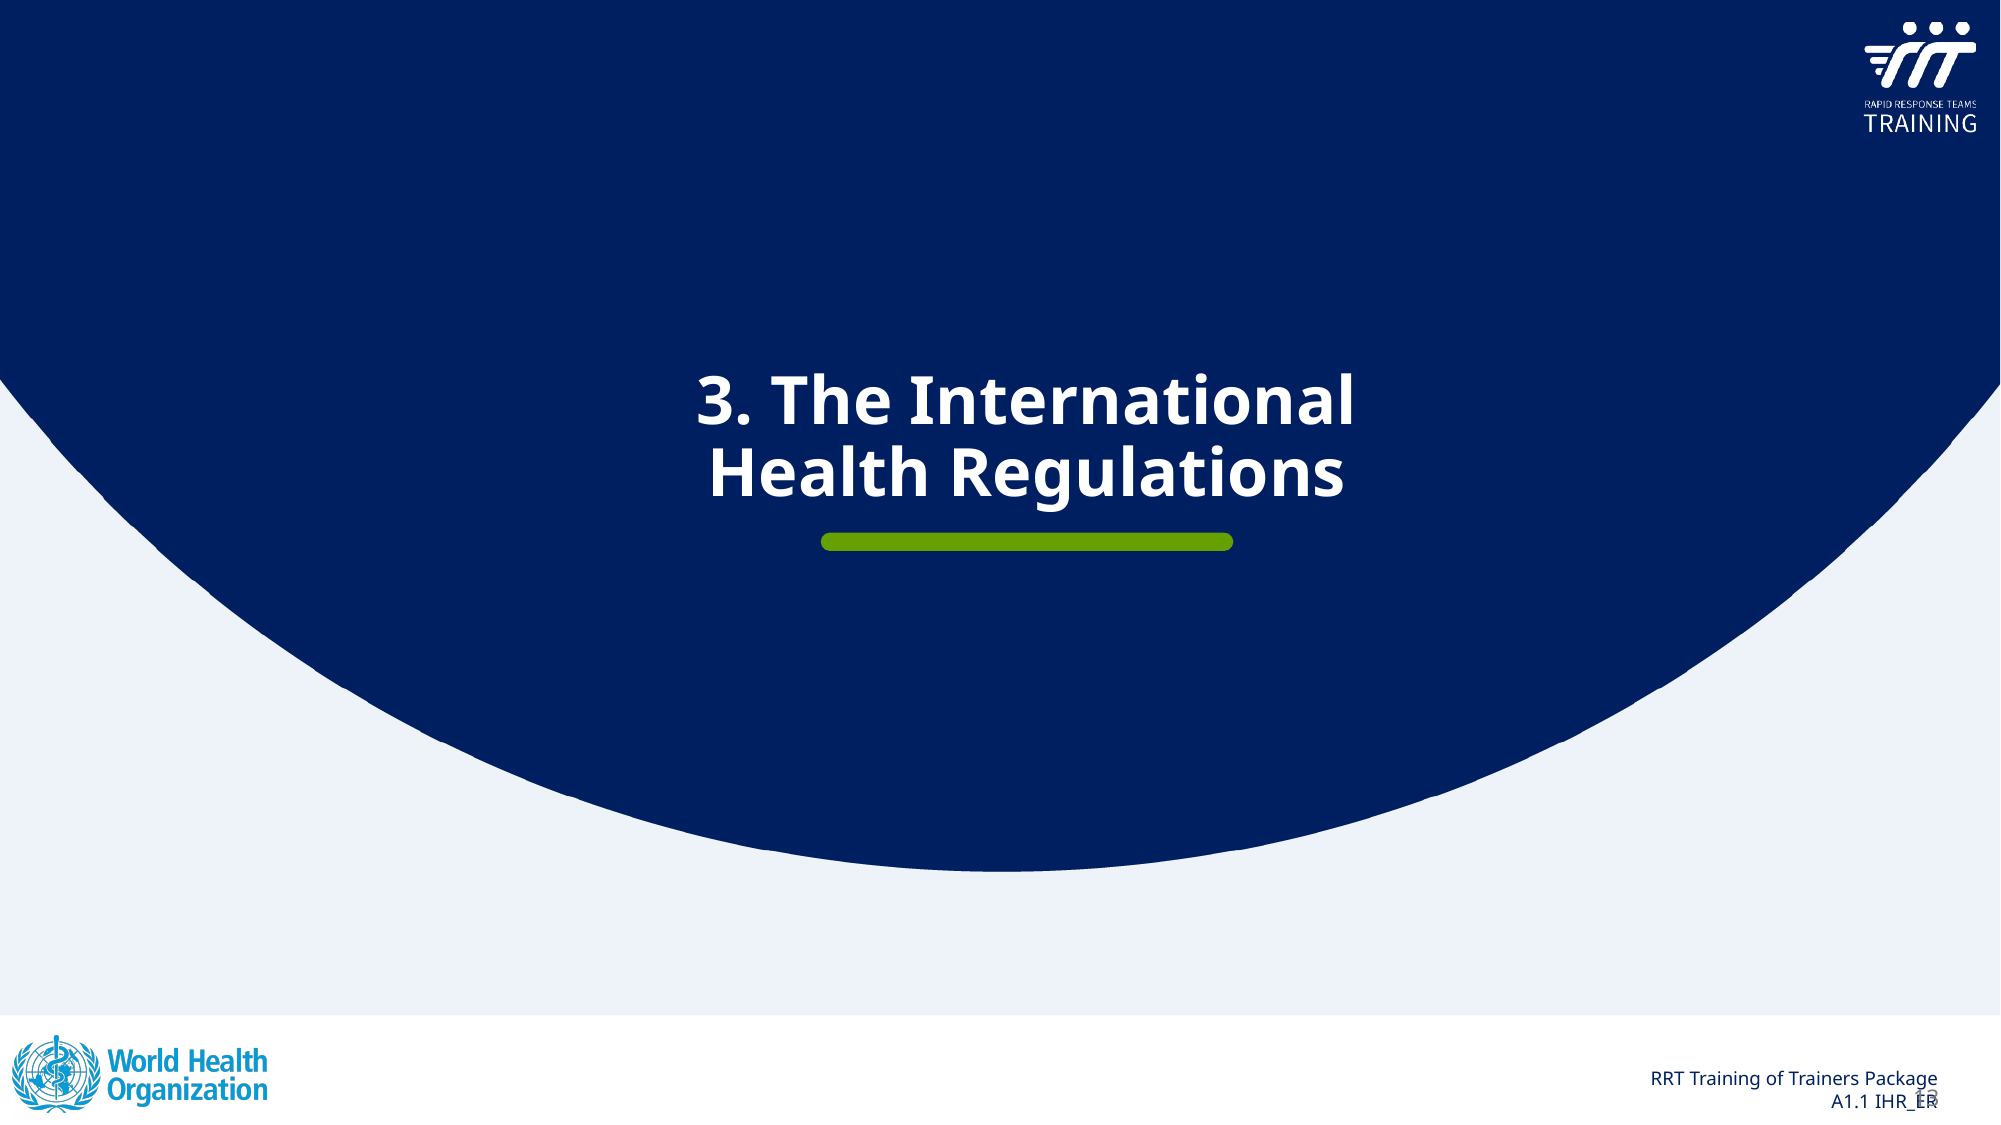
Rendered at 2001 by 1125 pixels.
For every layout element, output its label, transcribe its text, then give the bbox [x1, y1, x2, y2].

picture [0, 0, 2001, 904]
picture [12, 1035, 267, 1113]
picture [58, 1050, 64, 1058]
picture [12, 1083, 48, 1113]
list 3. The International Health Regulations [673, 284, 1381, 593]
